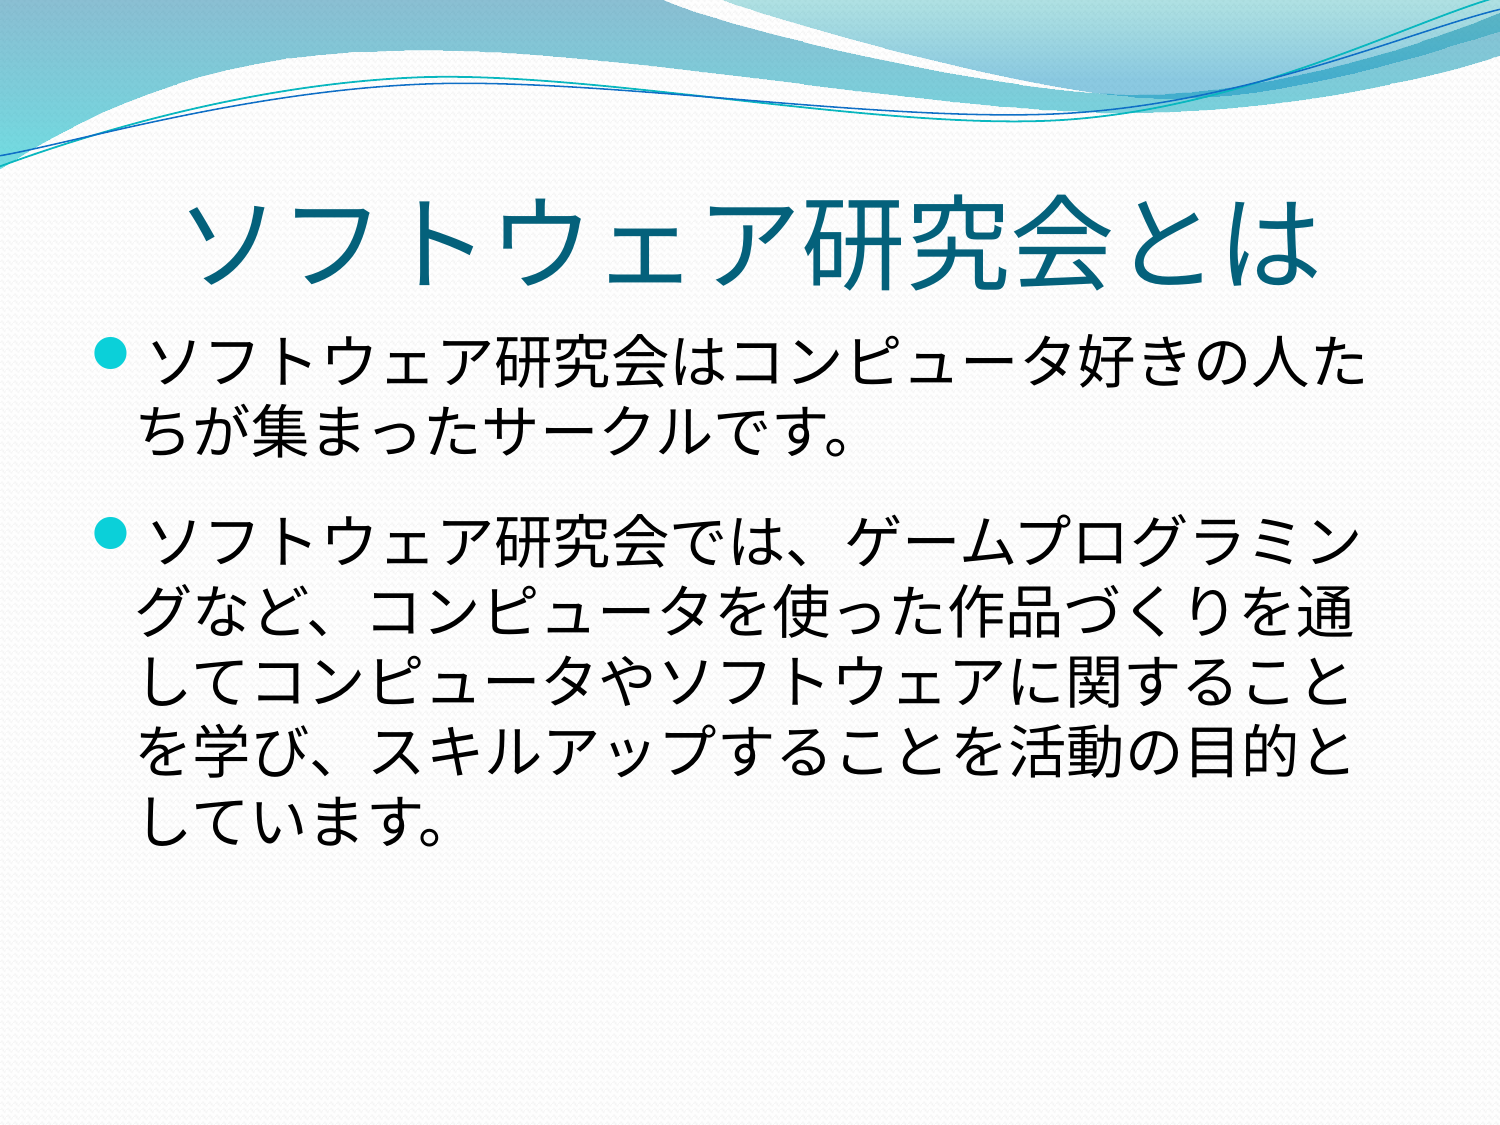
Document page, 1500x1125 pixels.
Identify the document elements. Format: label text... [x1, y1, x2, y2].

title ソフトウェア研究会とは [75, 115, 1425, 303]
list ソフトウェア研究会はコンピュータ好きの人たちが集まったサークルです。 ソフトウェア研究会では、ゲームプログラミングなど、コンピュータを使った作品づくりを通してコンピュータやソフトウェアに関することを学び、スキルアップすることを活動の目的としています。 [75, 317, 1425, 1038]
